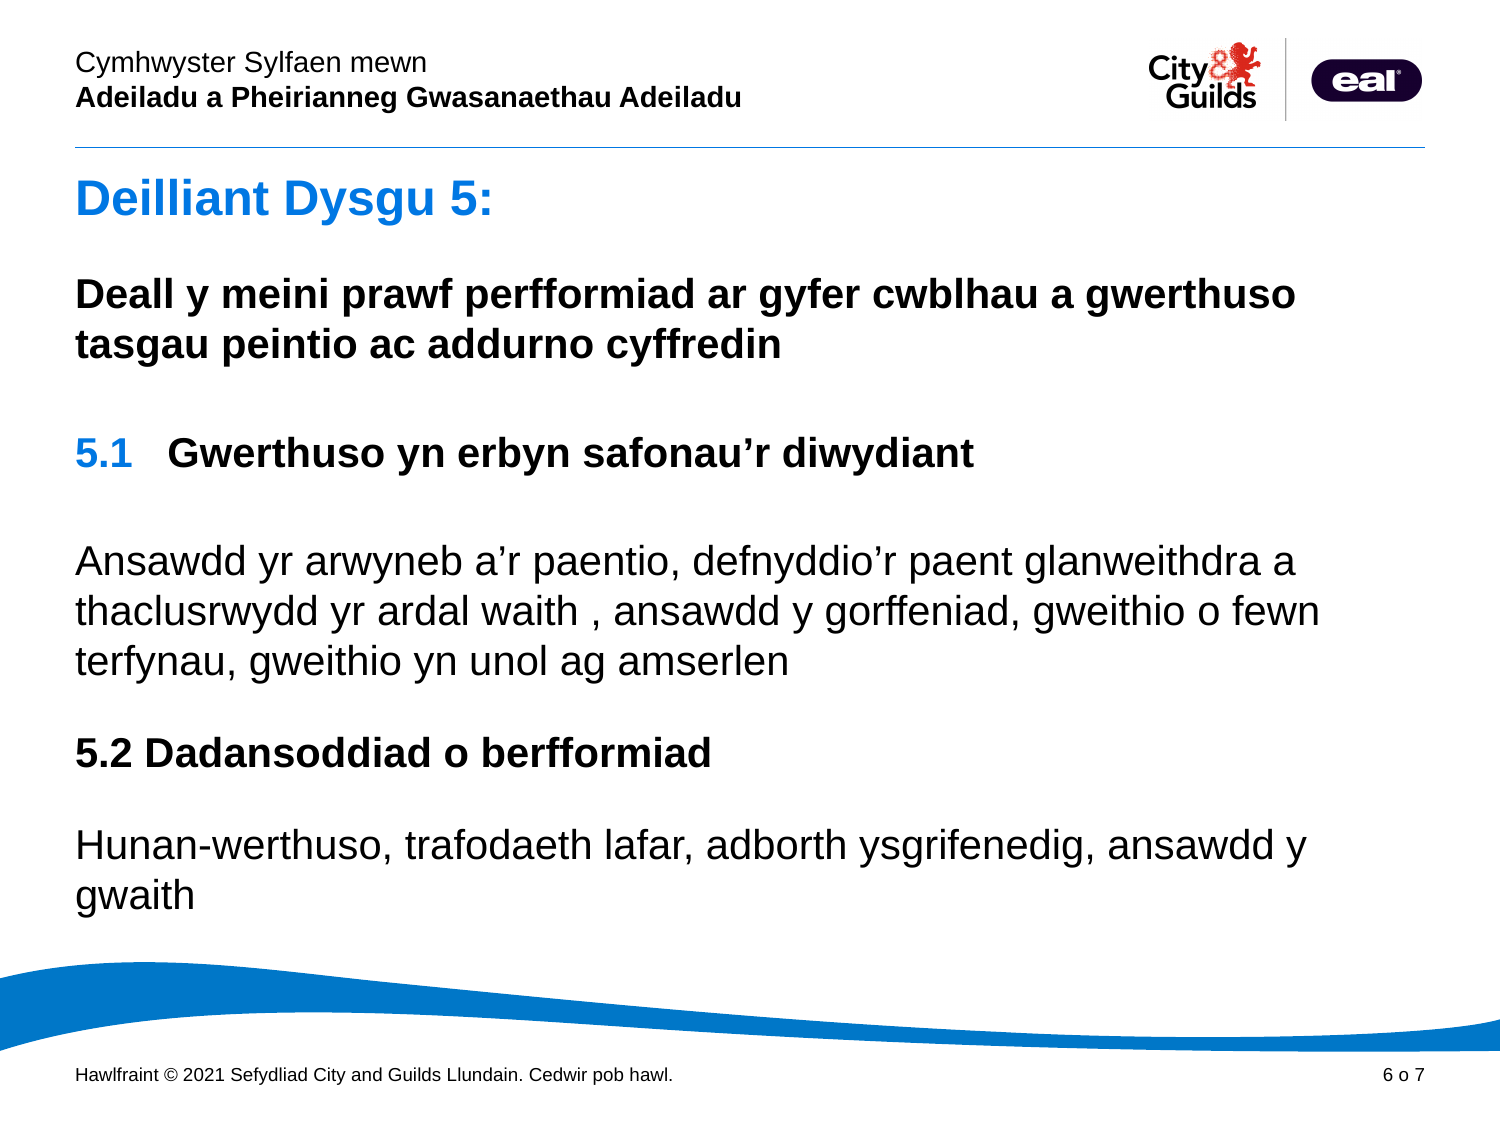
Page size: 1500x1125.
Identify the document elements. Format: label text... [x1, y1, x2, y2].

picture [1149, 38, 1422, 121]
list Deall y meini prawf perfformiad ar gyfer cwblhau a gwerthuso tasgau peintio ac addurno cyffredin 5.1 Gwerthuso yn erbyn safonau’r diwydiant Ansawdd yr arwyneb a’r paentio, defnyddio’r paent glanweithdra a thaclusrwydd yr ardal waith , ansawdd y gorffeniad, gweithio o fewn terfynau, gweithio yn unol ag amserlen 5.2 Dadansoddiad o berfformiad Hunan-werthuso, trafodaeth lafar, adborth ysgrifenedig, ansawdd y gwaith [74, 266, 1426, 946]
title Deilliant Dysgu 5: [74, 165, 1426, 229]
